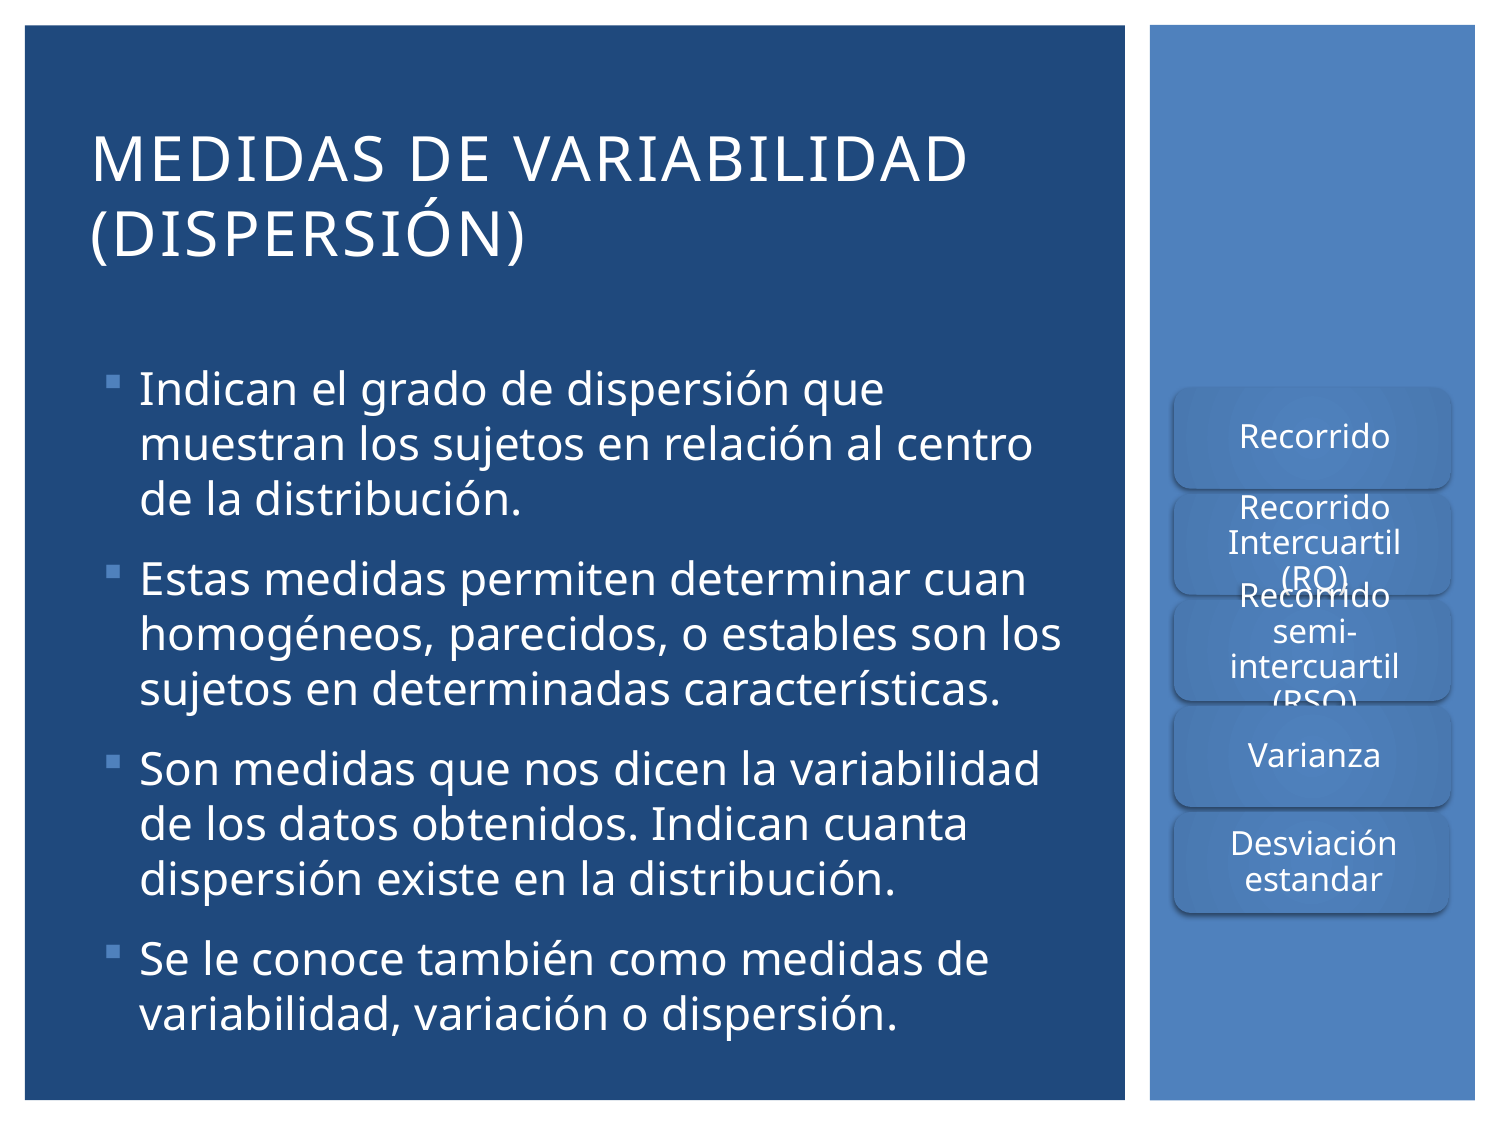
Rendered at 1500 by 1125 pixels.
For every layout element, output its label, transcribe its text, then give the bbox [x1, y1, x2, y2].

text_box Indican el grado de dispersión que muestran los sujetos en relación al centro de la distribución. Estas medidas permiten determinar cuan homogéneos, parecidos, o estables son los sujetos en determinadas características. Son medidas que nos dicen la variabilidad de los datos obtenidos. Indican cuanta dispersión existe en la distribución. Se le conoce también como medidas de variabilidad, variación o dispersión. [87, 337, 1113, 1063]
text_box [1112, 387, 1500, 914]
title Medidas de variabilidad (dispersión) [75, 87, 1113, 300]
